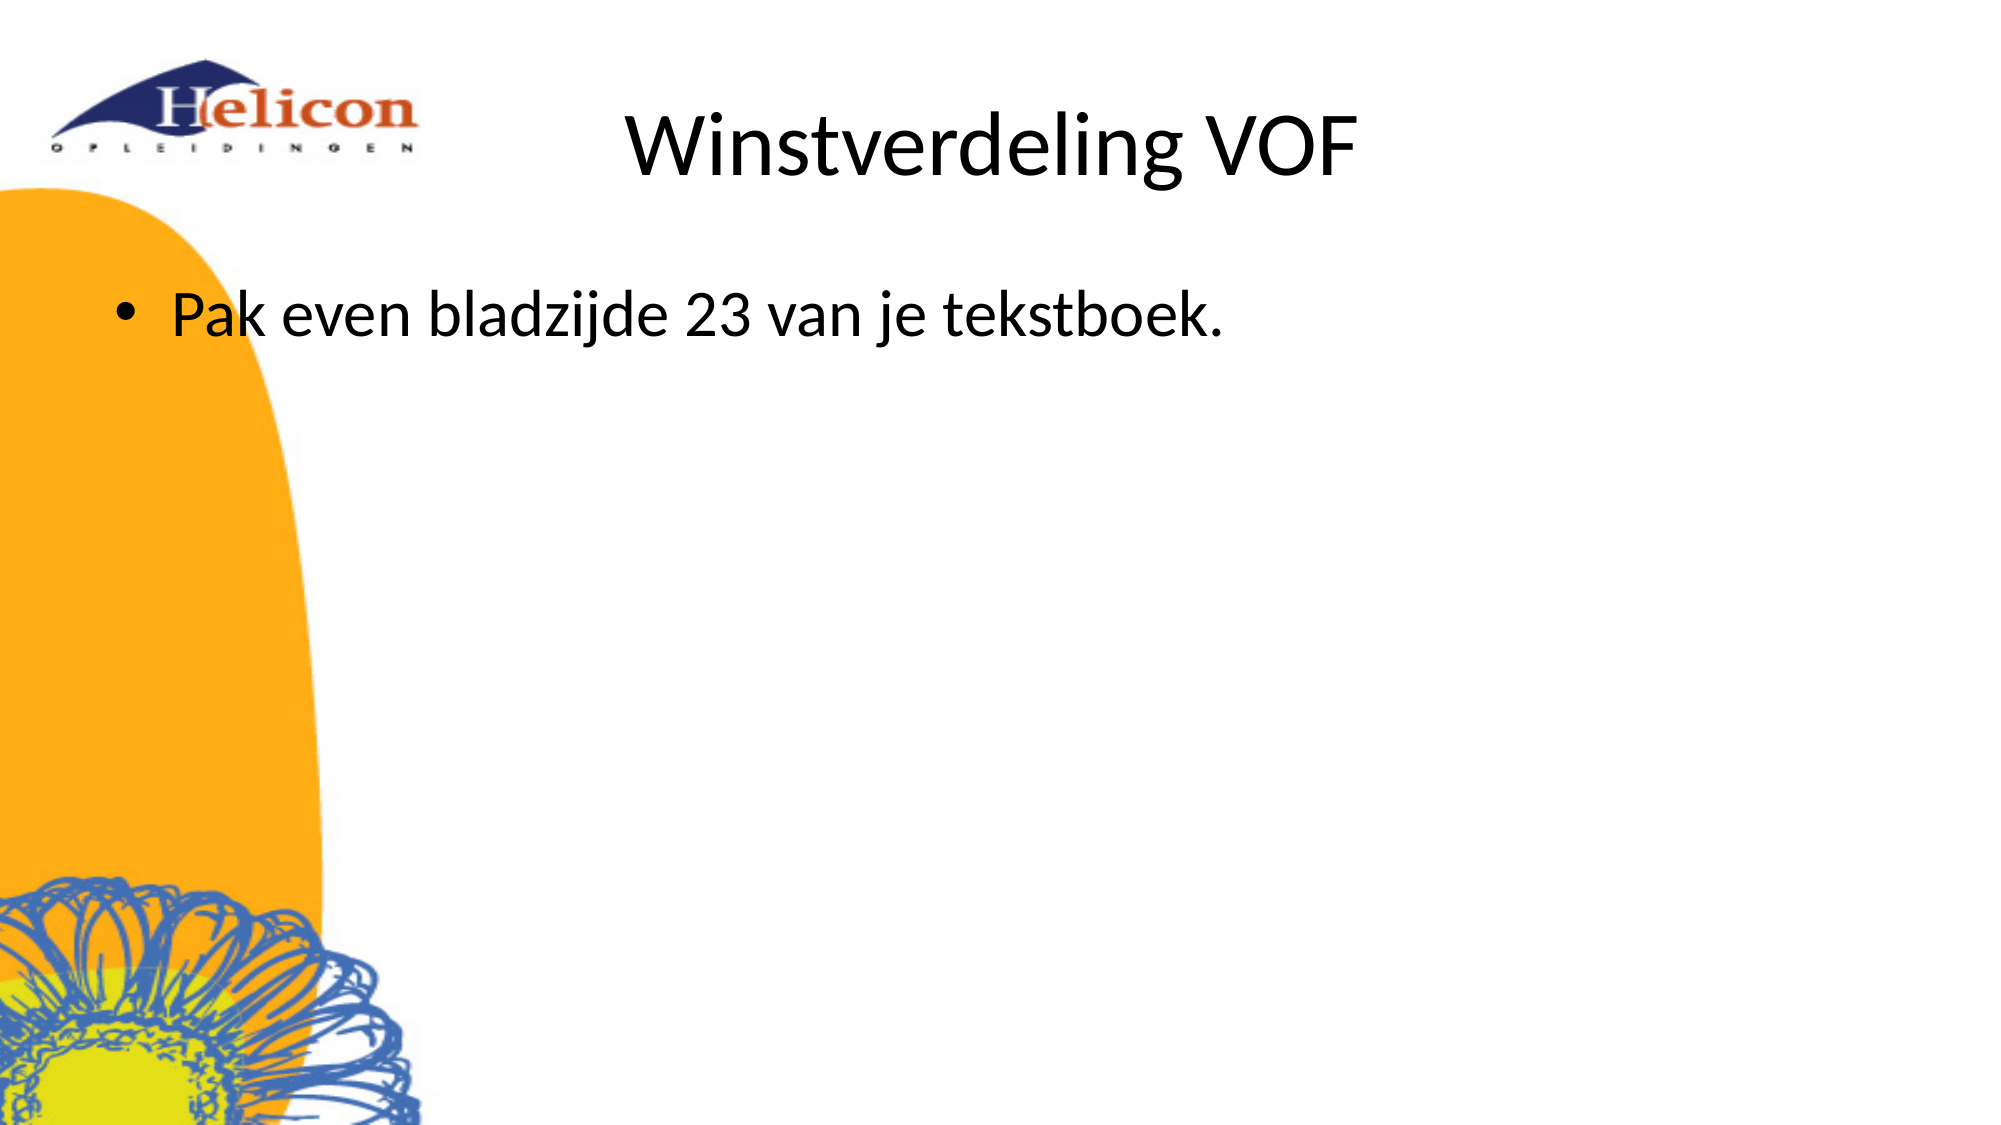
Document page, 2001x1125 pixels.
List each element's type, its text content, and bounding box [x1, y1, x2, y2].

picture [0, 0, 2001, 1125]
list Pak even bladzijde 23 van je tekstboek. [99, 262, 1900, 1005]
title Winstverdeling VOF [99, 45, 1900, 233]
